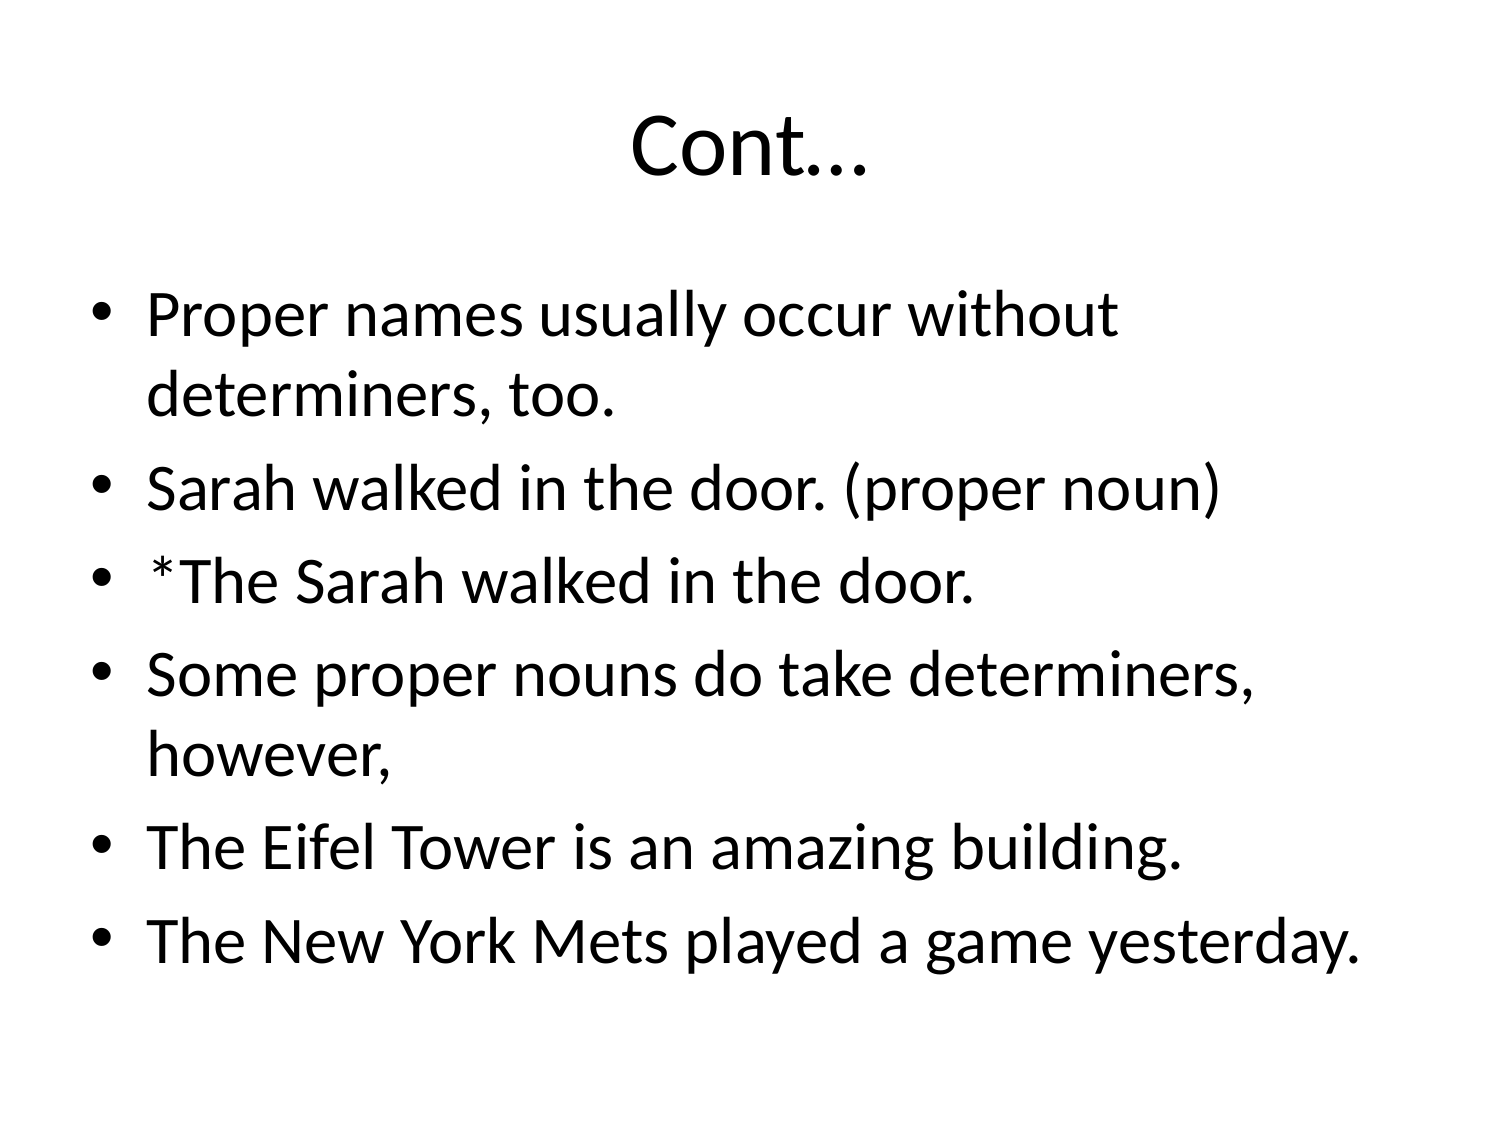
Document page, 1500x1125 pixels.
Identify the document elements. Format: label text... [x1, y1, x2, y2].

title Cont… [75, 45, 1425, 233]
list Proper names usually occur without determiners, too. Sarah walked in the door. (proper noun) *The Sarah walked in the door. Some proper nouns do take determiners, however, The Eifel Tower is an amazing building. The New York Mets played a game yesterday. [75, 262, 1425, 1005]
